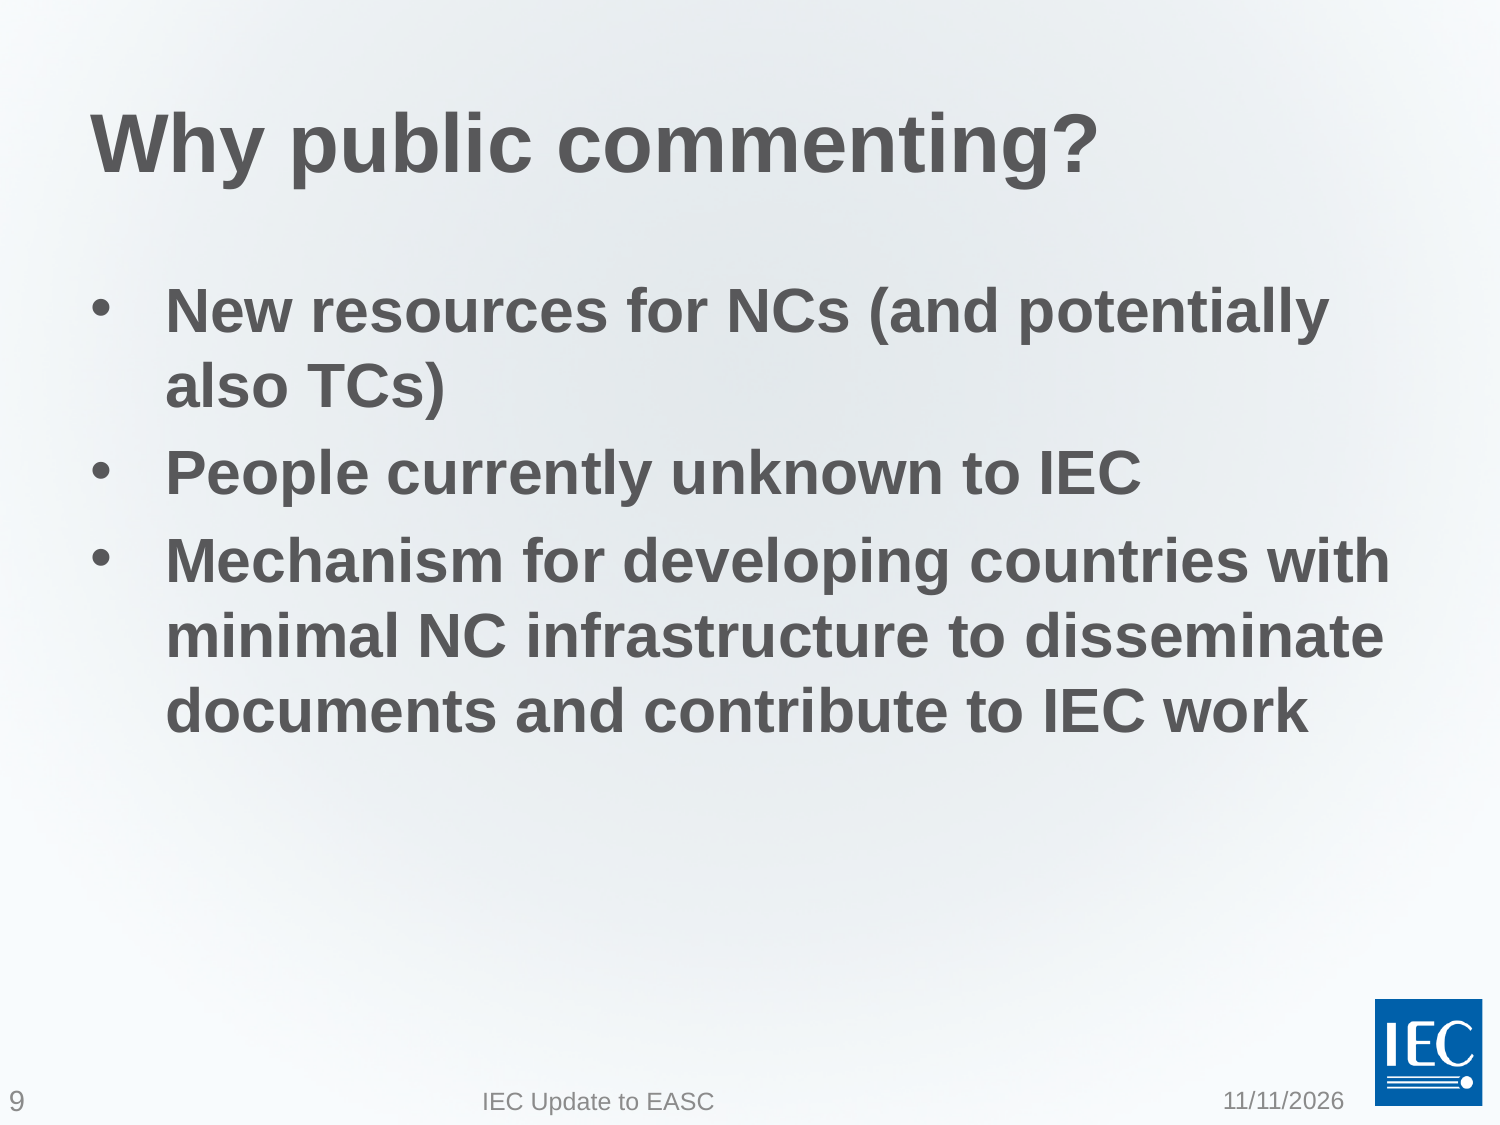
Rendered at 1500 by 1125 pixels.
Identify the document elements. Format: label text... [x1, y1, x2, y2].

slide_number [1021, 1069, 1360, 1125]
footer IEC Update to EASC [243, 1070, 954, 1125]
picture [0, 0, 1500, 1125]
list New resources for NCs (and potentially also TCs) People currently unknown to IEC Mechanism for developing countries with minimal NC infrastructure to disseminate documents and contribute to IEC work [75, 262, 1425, 988]
slide_number 9 [0, 1069, 124, 1125]
title Why public commenting? [75, 45, 1425, 233]
